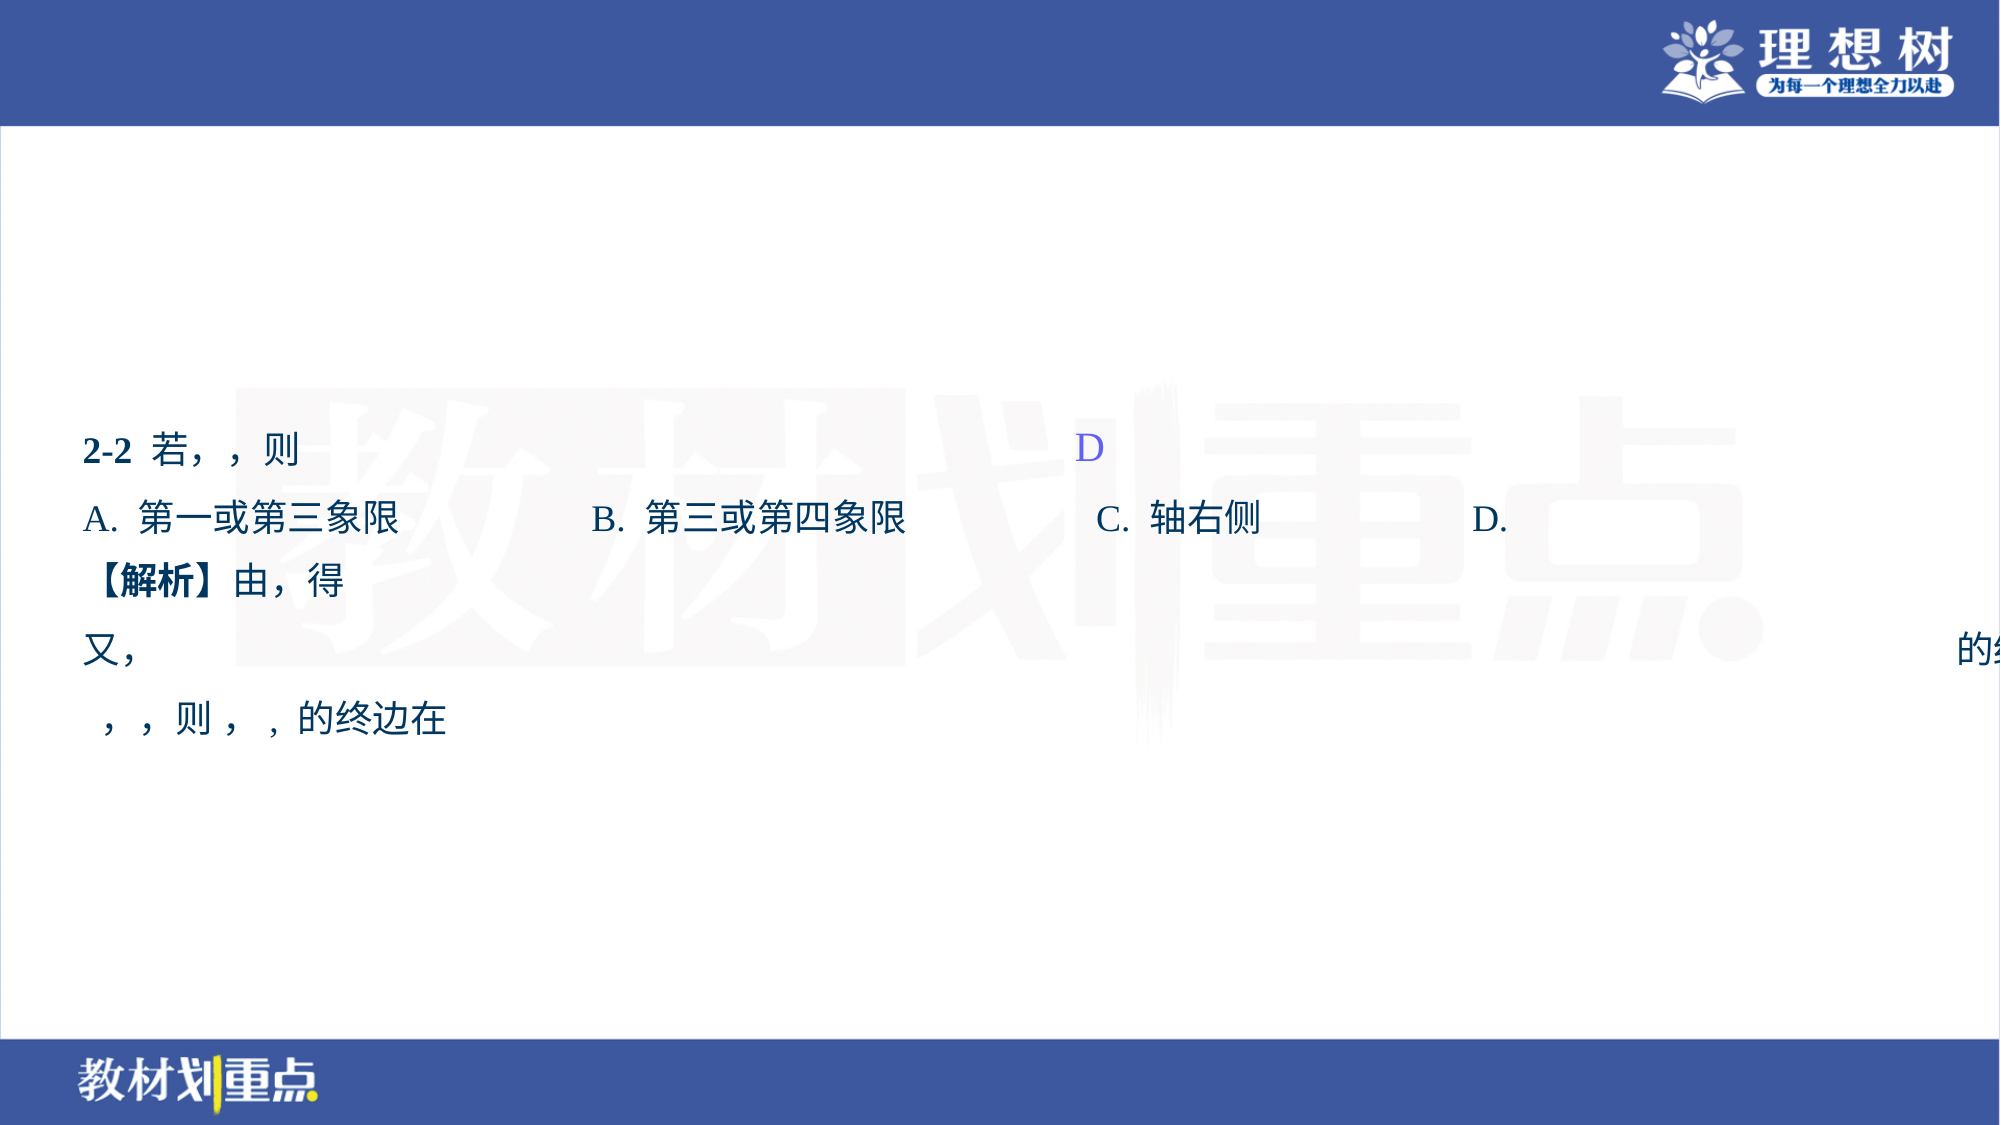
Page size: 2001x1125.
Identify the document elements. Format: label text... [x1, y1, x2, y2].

text_box D [1059, 417, 1121, 468]
picture [0, 0, 2000, 1125]
